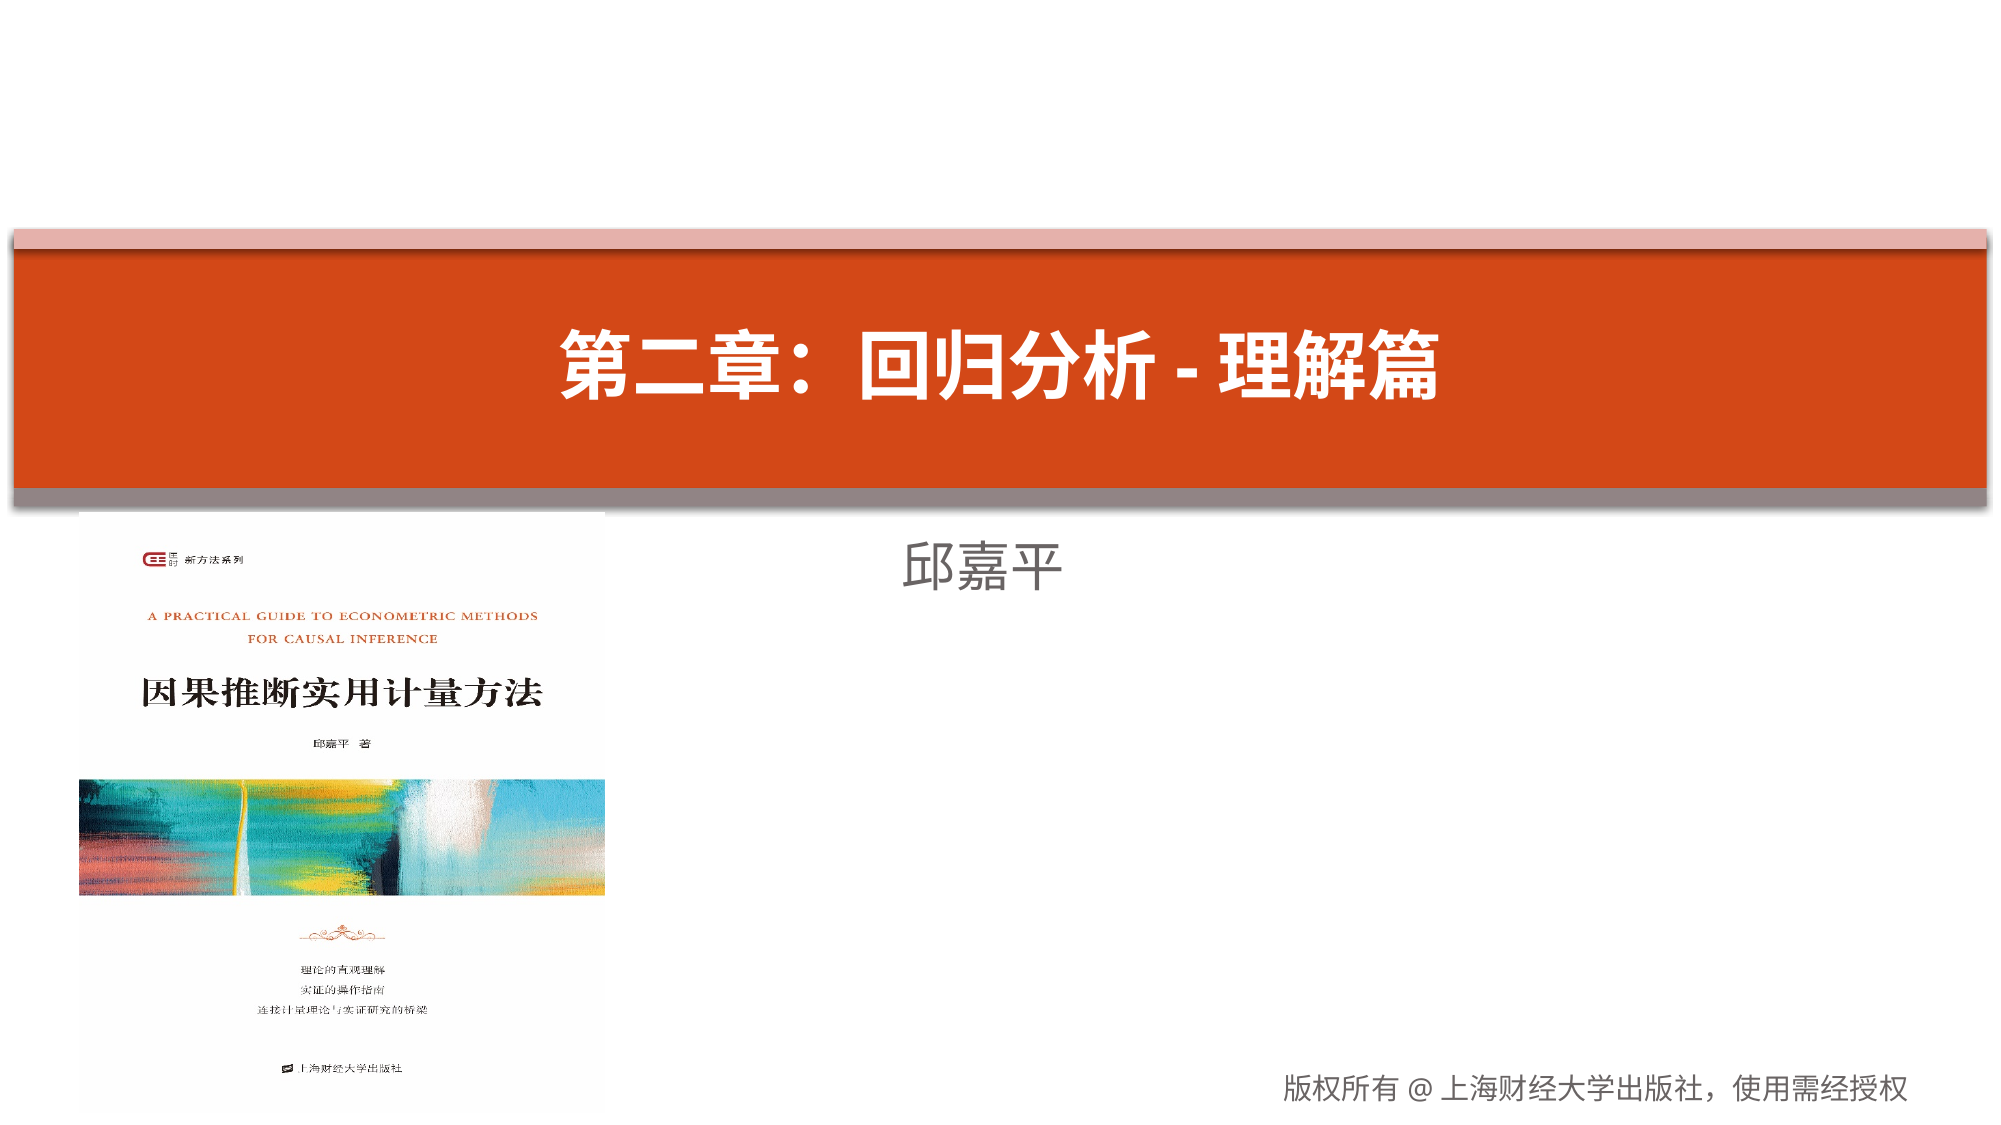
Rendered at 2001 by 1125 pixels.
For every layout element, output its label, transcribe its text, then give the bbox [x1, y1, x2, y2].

subtitle 邱嘉平 [612, 525, 1684, 788]
footer 版权所有@上海财经大学出版社，使用需经授权 [1224, 1050, 1968, 1125]
picture [79, 511, 605, 1113]
title 第二章：回归分析-理解篇 [99, 247, 1900, 489]
